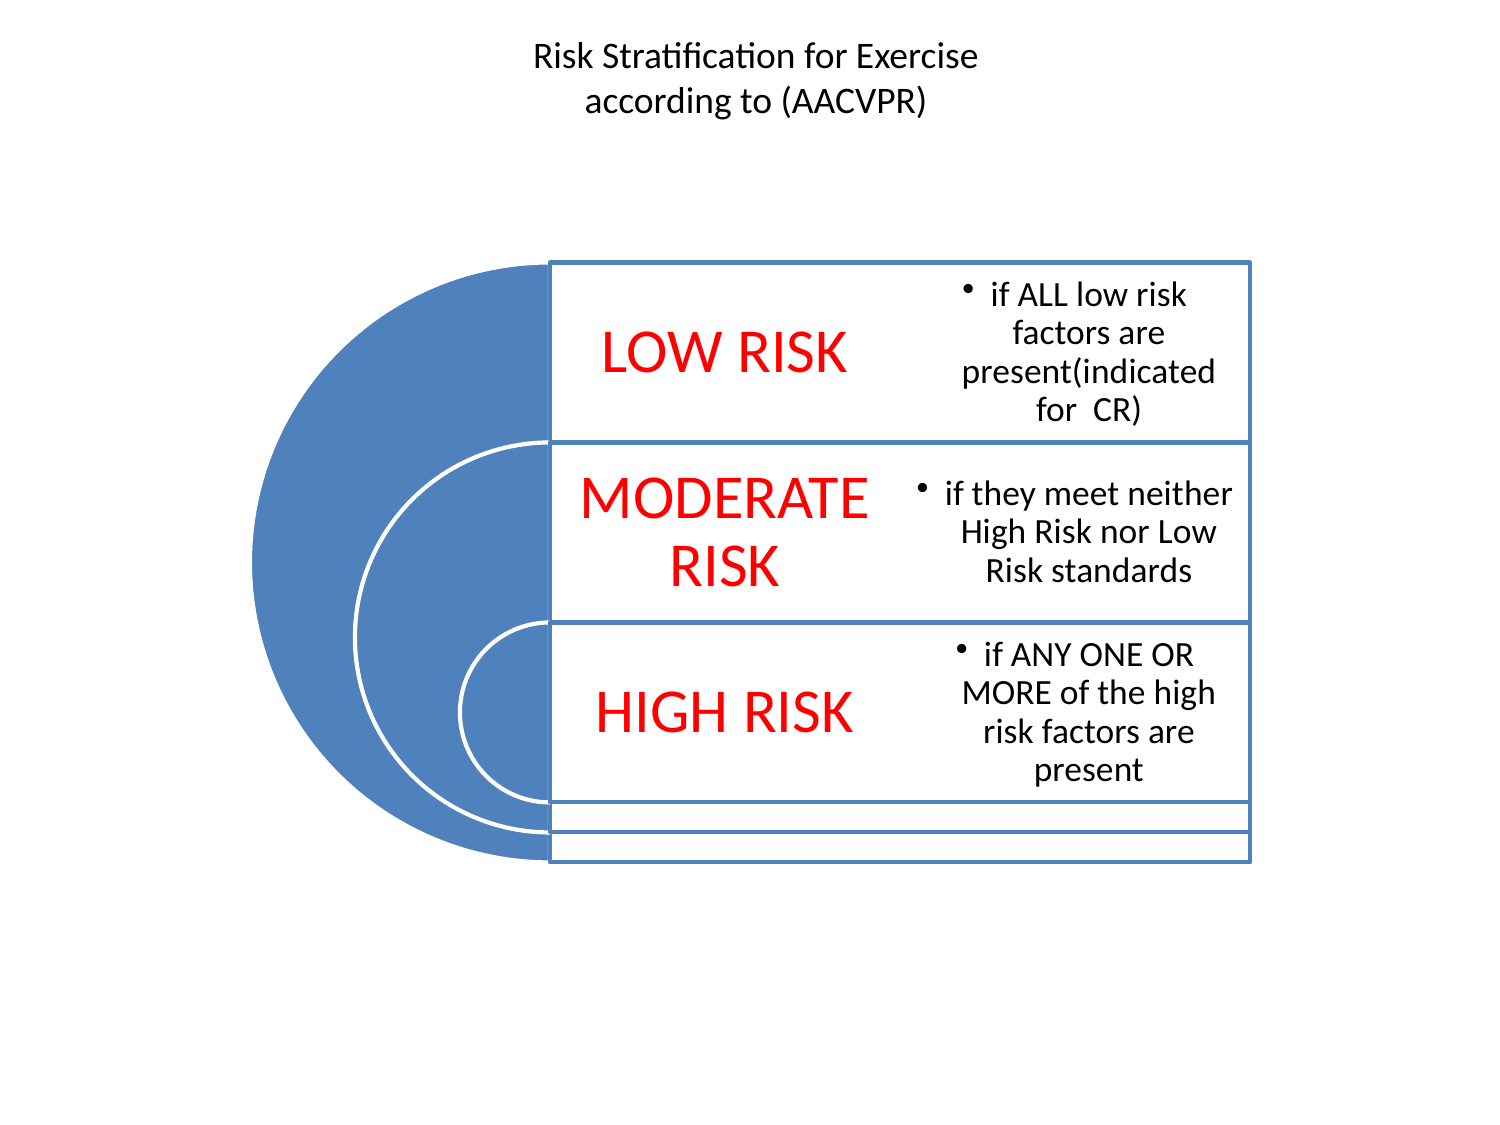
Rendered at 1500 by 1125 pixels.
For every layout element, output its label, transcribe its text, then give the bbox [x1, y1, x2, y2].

text_box Risk Stratification for Exercise according to (AACVPR) [46, 23, 1465, 129]
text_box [249, 228, 1251, 897]
